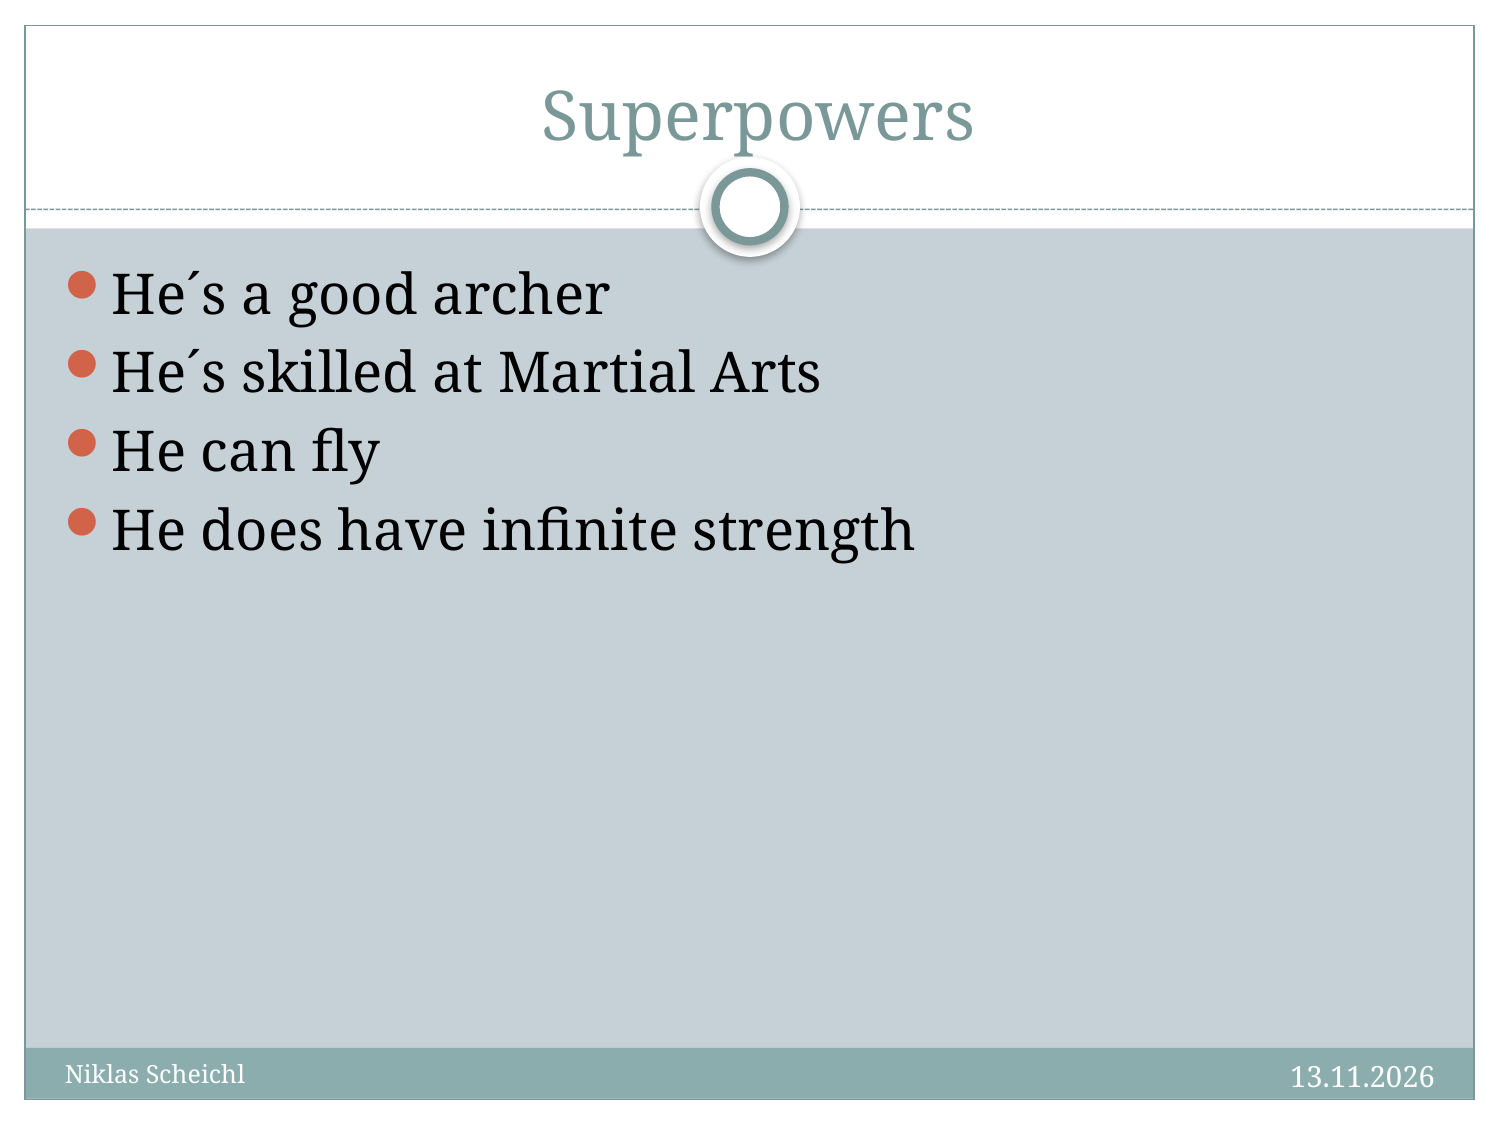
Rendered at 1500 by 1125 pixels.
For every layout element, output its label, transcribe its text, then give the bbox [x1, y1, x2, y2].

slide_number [950, 1050, 1450, 1111]
list He´s a good archer He´s skilled at Martial Arts He can fly He does have infinite strength [49, 250, 1445, 1001]
footer Niklas Scheichl [50, 1051, 638, 1112]
title Superpowers [49, 37, 1450, 162]
